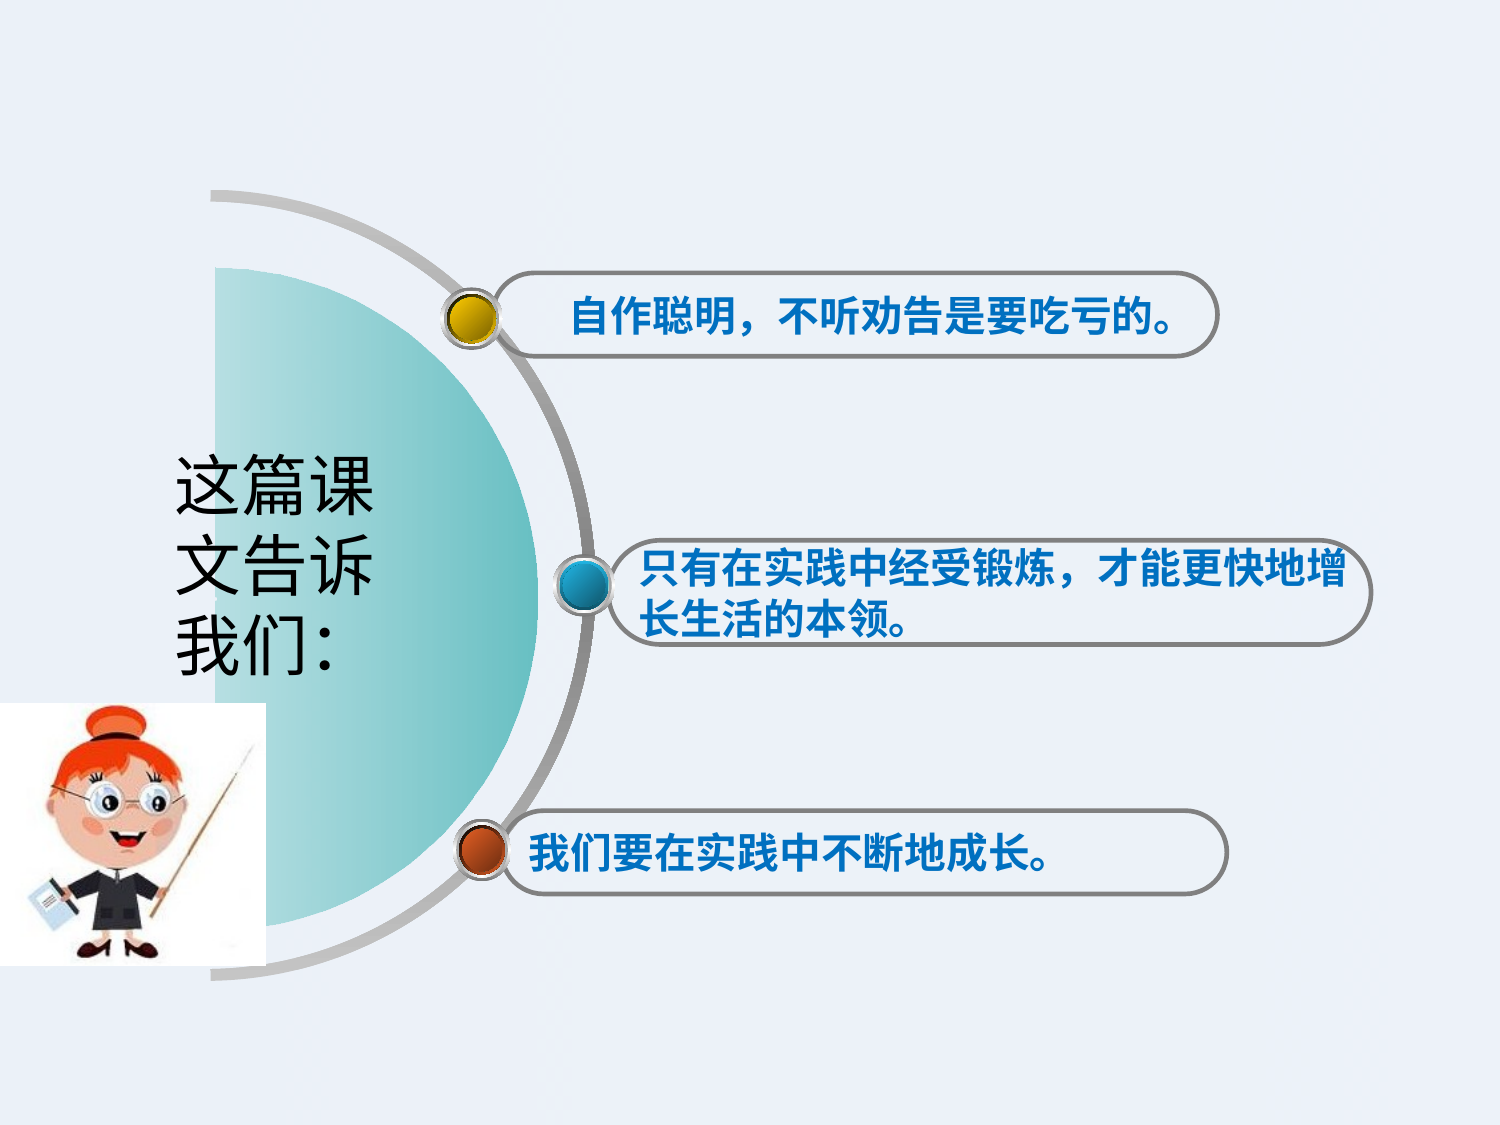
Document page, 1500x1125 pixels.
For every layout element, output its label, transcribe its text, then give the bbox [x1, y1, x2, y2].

picture [0, 0, 1500, 1125]
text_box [552, 554, 616, 617]
text_box [215, 267, 538, 926]
text_box [210, 876, 464, 981]
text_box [452, 818, 512, 882]
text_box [440, 287, 503, 350]
text_box 自作聪明，不听劝告是要吃亏的。 [554, 282, 1211, 347]
text_box [210, 189, 462, 287]
text_box 只有在实践中经受锻炼，才能更快地增 长生活的本领。 [614, 540, 1372, 645]
text_box [506, 617, 595, 824]
text_box [502, 272, 1202, 357]
text_box [1211, 292, 1218, 337]
text_box [503, 344, 595, 554]
text_box 我们要在实践中不断地成长。 [512, 810, 1227, 894]
text_box 这篇课文告诉我们： [160, 436, 394, 692]
